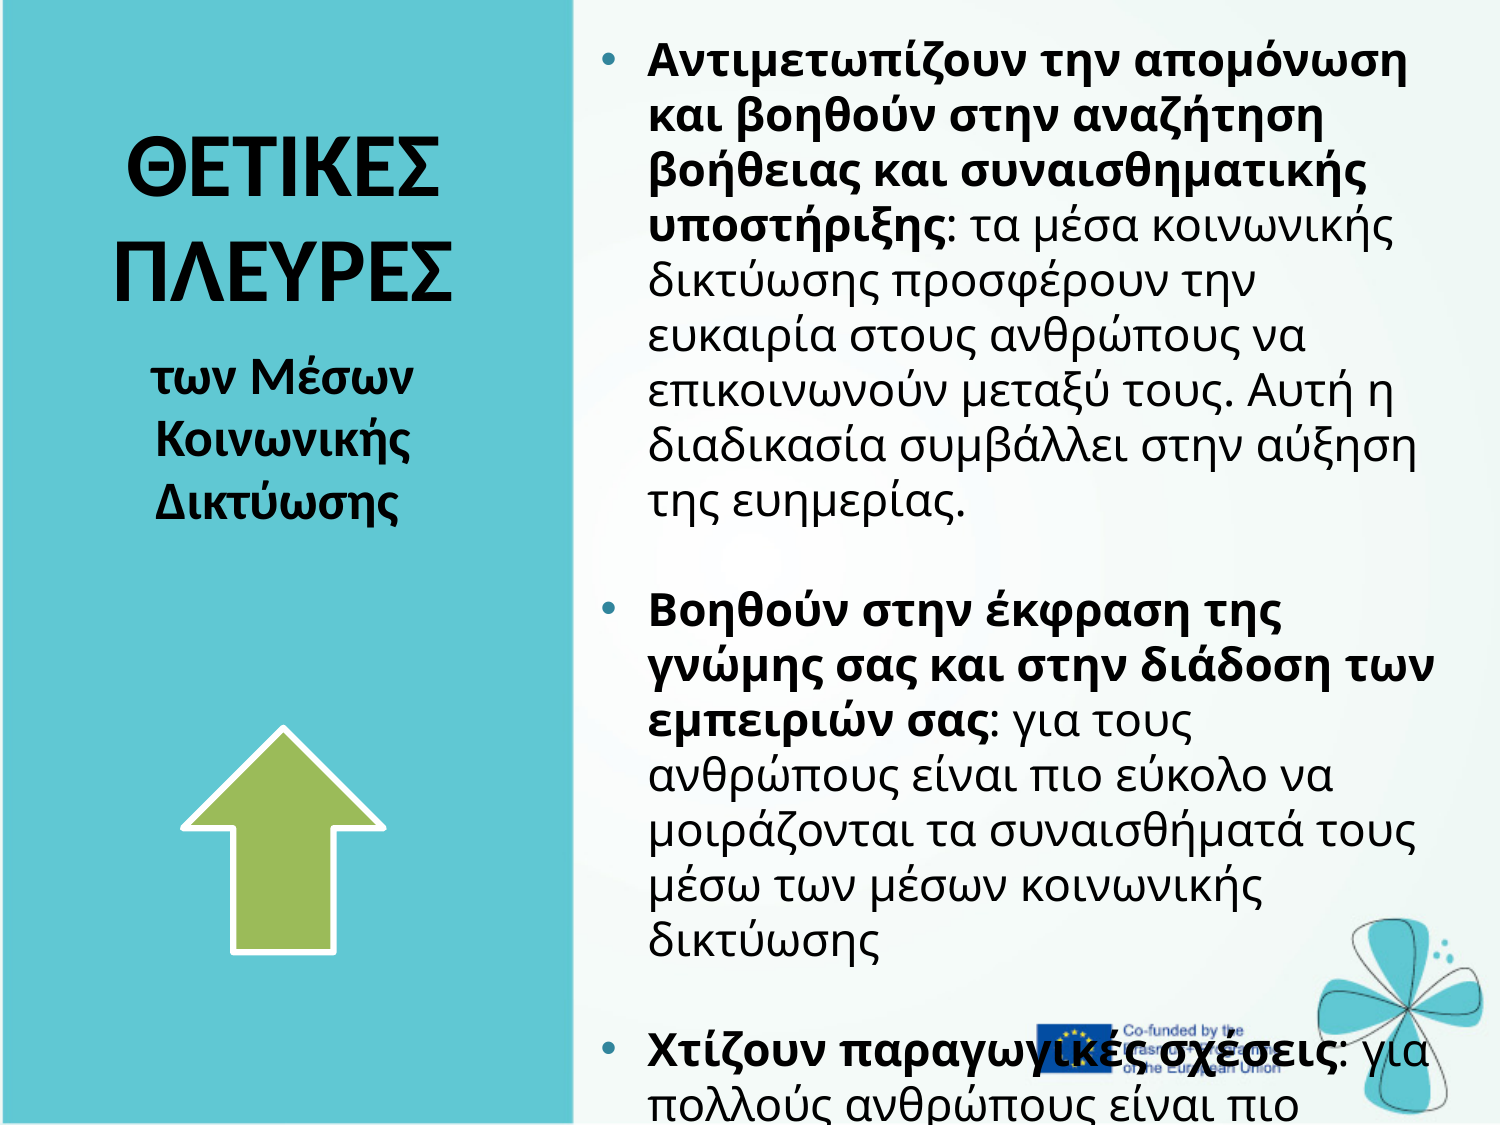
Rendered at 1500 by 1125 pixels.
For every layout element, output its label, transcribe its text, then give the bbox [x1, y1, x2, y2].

table_header ΘΕΤΙΚΕΣ ΠΛΕΥΡΕΣ των Μέσων Κοινωνικής Δικτύωσης [52, 114, 515, 533]
picture [0, 0, 1500, 1125]
text_box Αντιμετωπίζουν την απομόνωση και βοηθούν στην αναζήτηση βοήθειας και συναισθηματικής υποστήριξης: τα μέσα κοινωνικής δικτύωσης προσφέρουν την ευκαιρία στους ανθρώπους να επικοινωνούν μεταξύ τους. Αυτή η διαδικασία συμβάλλει στην αύξηση της ευημερίας. Βοηθούν στην έκφραση της γνώμης σας και στην διάδοση των εμπειριών σας: για τους ανθρώπους είναι πιο εύκολο να μοιράζονται τα συναισθήματά τους μέσω των μέσων κοινωνικής δικτύωσης Χτίζουν παραγωγικές σχέσεις: για πολλούς ανθρώπους είναι πιο εύκολη η διαδικτυακή από ότι η προσωπική επικοινωνία [585, 23, 1453, 1125]
text_box [181, 725, 386, 955]
